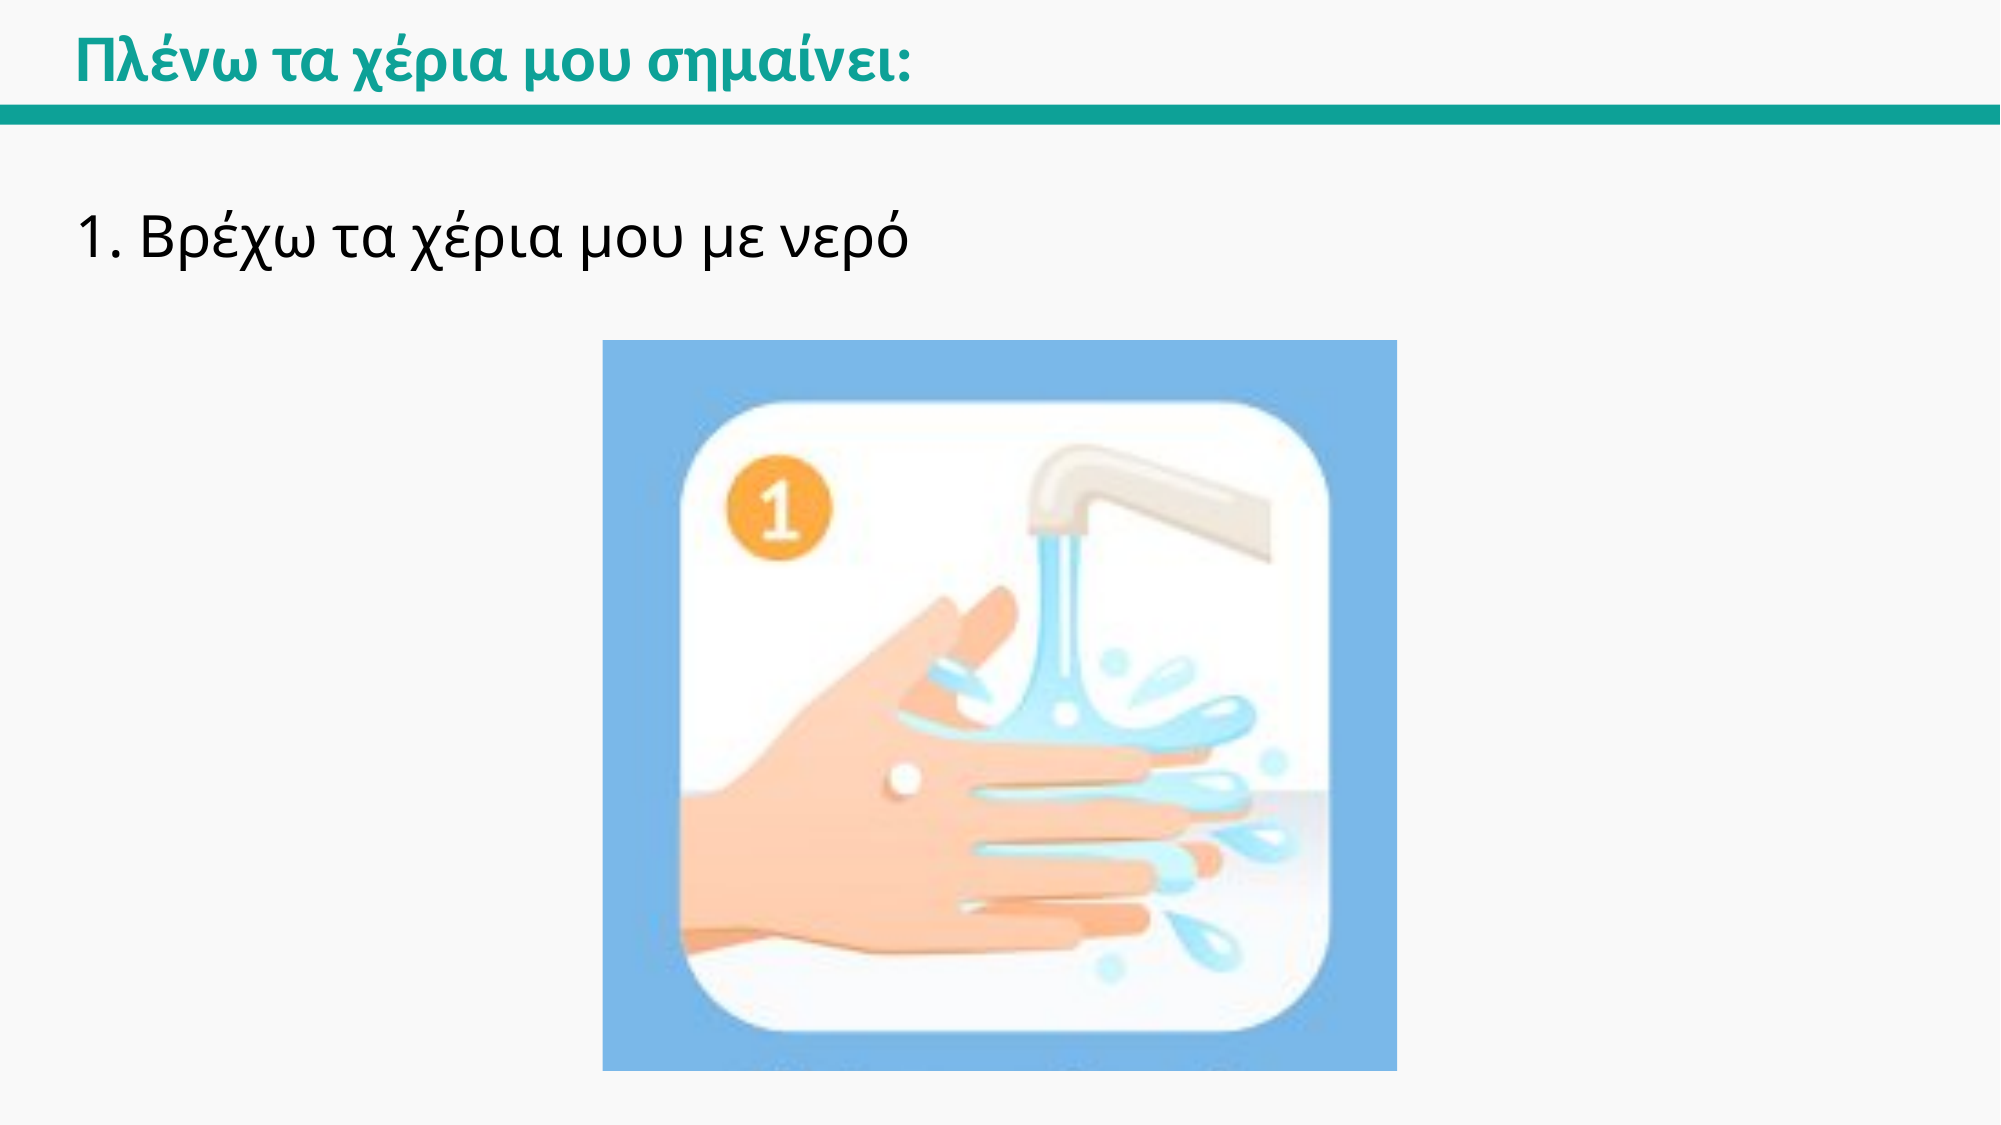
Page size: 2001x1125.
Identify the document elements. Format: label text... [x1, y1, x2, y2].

list 1. Βρέχω τα χέρια μου με νερό [75, 211, 1425, 308]
picture [602, 340, 1398, 1071]
title Πλένω τα χέρια μου σημαίνει: [0, 0, 2000, 122]
